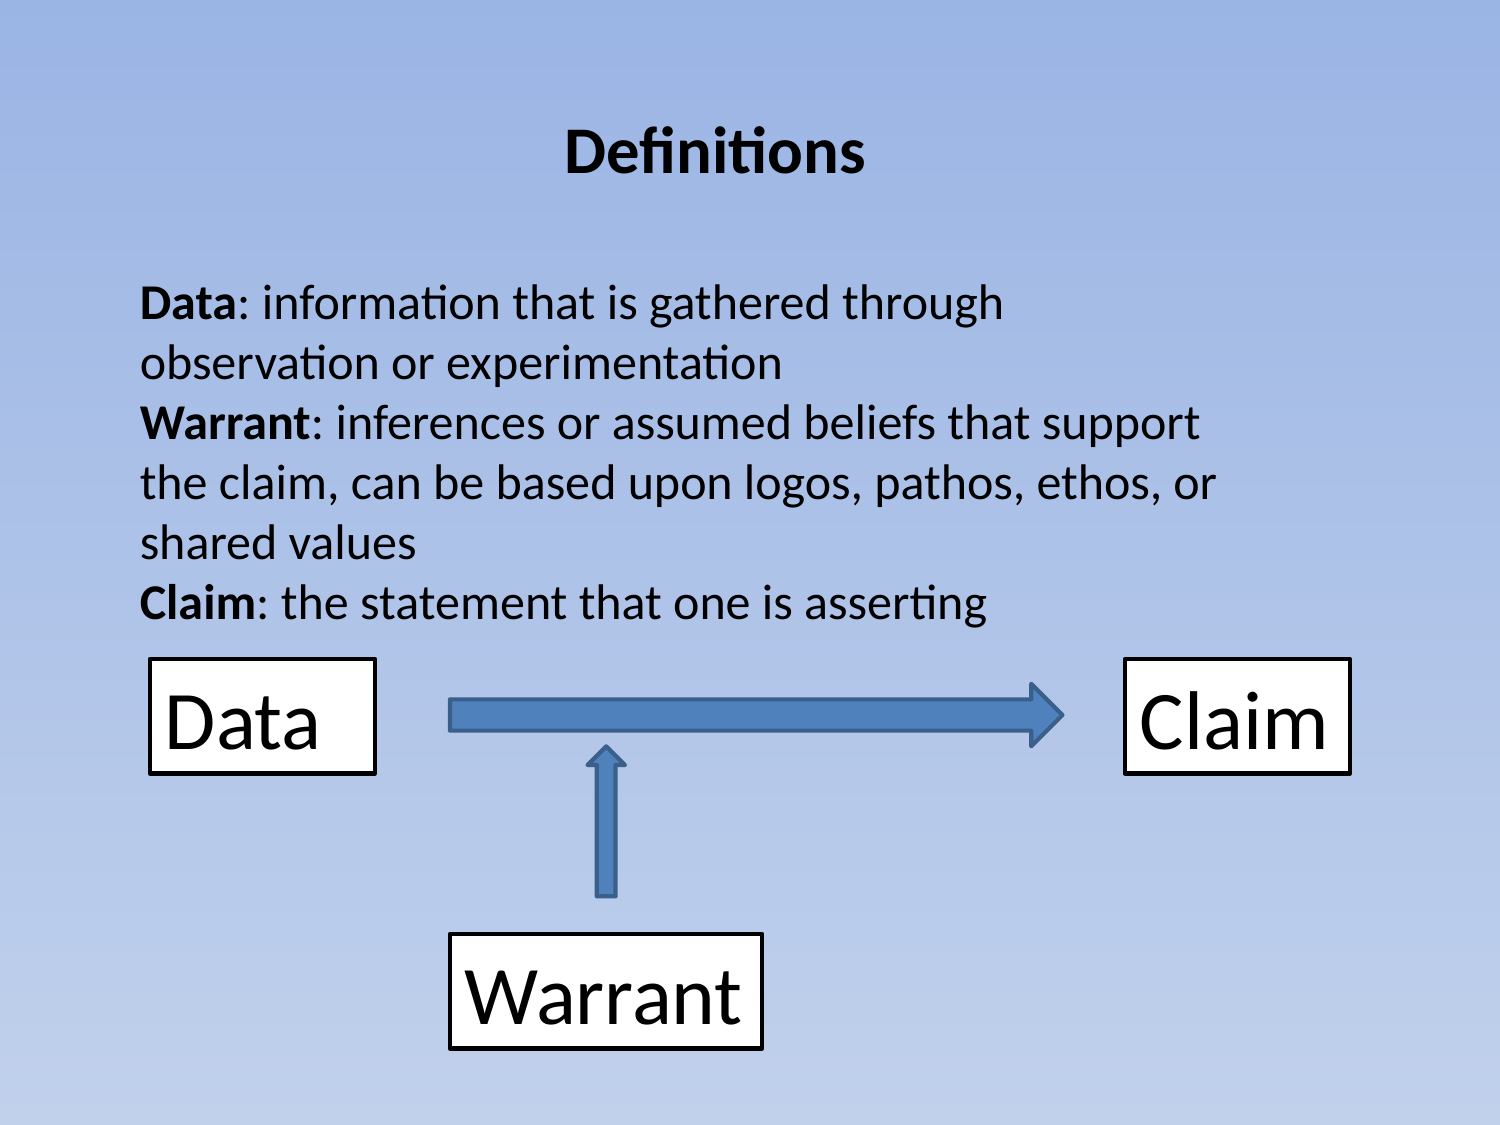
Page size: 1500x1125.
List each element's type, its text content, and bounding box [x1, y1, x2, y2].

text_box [149, 658, 1351, 1051]
text_box Definitions [549, 99, 925, 195]
text_box Data: information that is gathered through observation or experimentation Warrant: inferences or assumed beliefs that support the claim, can be based upon logos, pathos, ethos, or shared values Claim: the statement that one is asserting [124, 262, 1263, 638]
